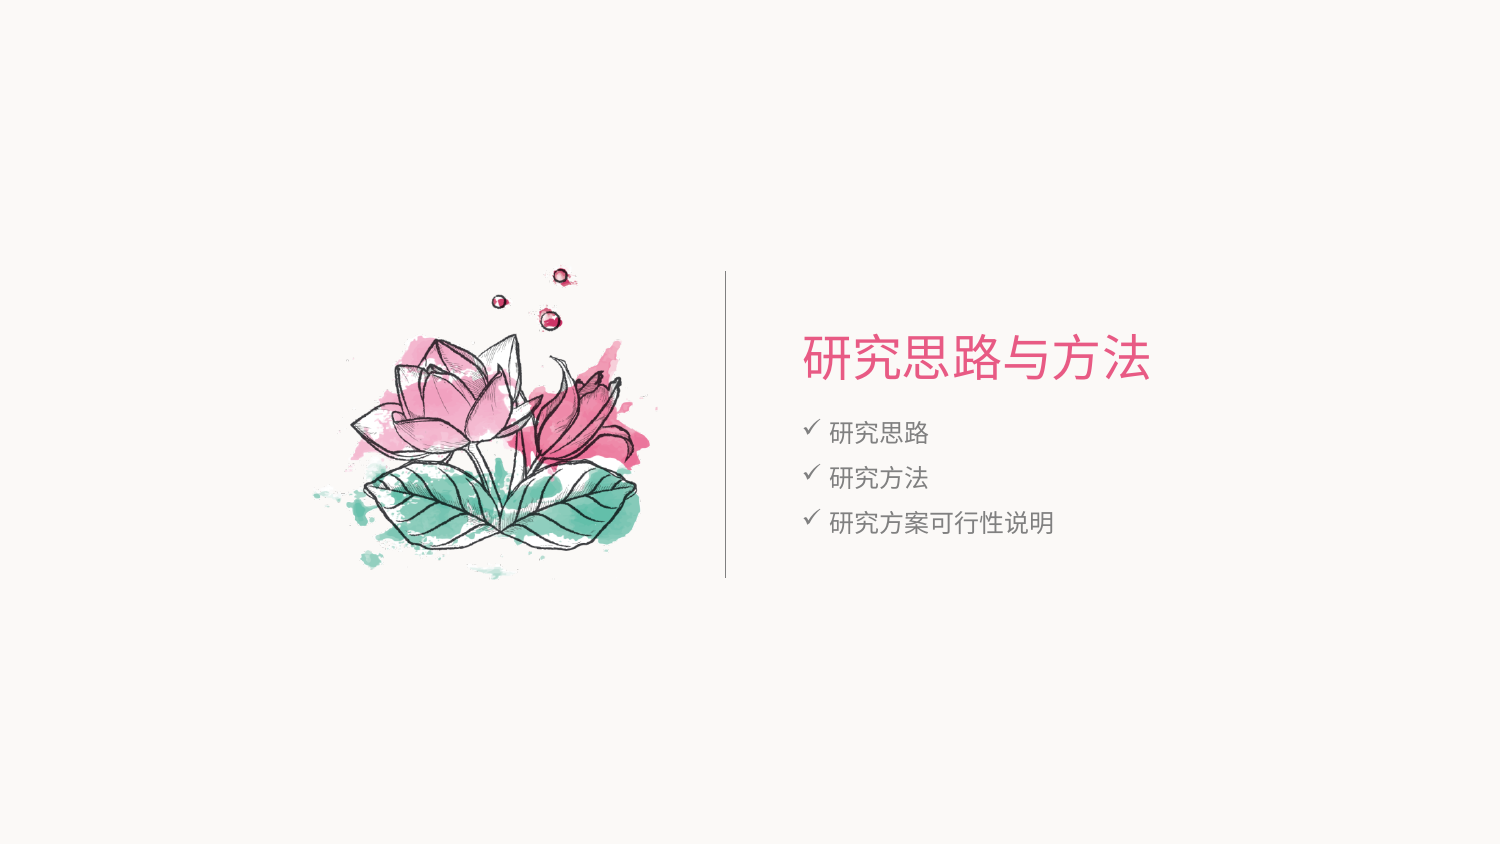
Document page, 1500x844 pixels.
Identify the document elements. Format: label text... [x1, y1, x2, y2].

picture [312, 264, 659, 580]
text_box 研究思路 研究方法 研究方案可行性说明 [786, 395, 1070, 545]
text_box 研究思路与方法 [787, 319, 1168, 395]
